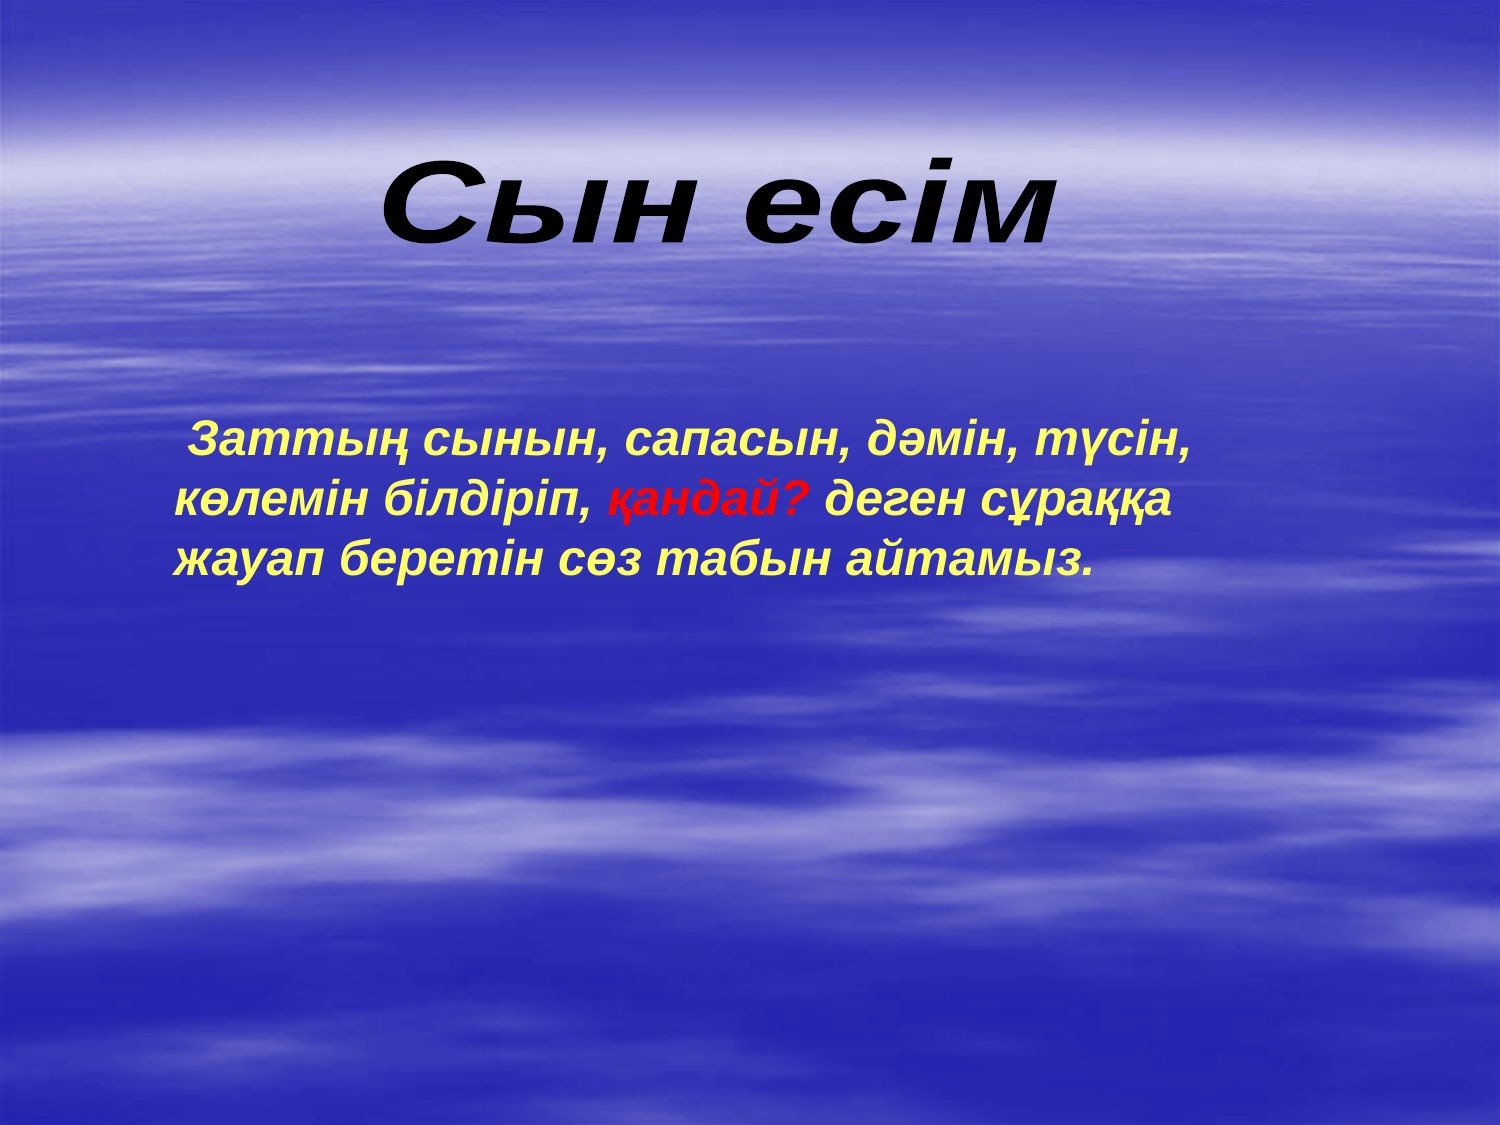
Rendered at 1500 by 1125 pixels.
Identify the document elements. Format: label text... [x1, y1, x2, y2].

text_box Заттың сынын, сапасын, дәмін, түсін, көлемін білдіріп, қандай? деген сұраққа жауап беретін сөз табын айтамыз. [159, 338, 1341, 873]
